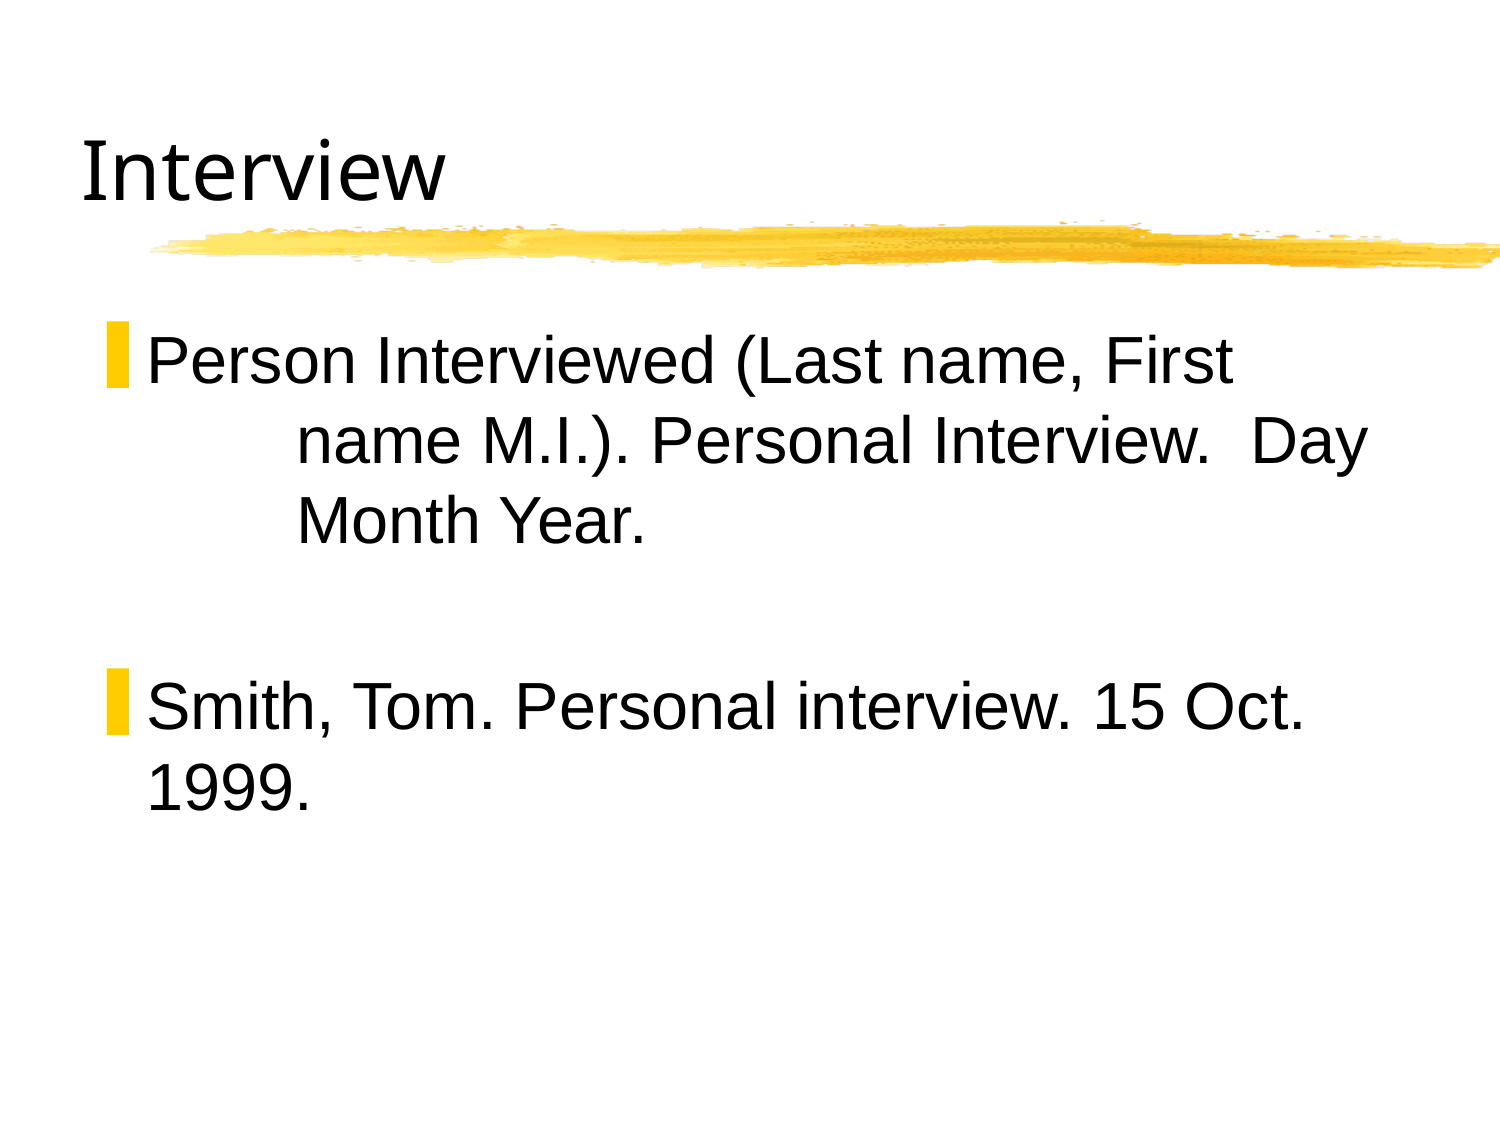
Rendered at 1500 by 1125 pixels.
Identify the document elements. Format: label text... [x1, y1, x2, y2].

title Interview [66, 37, 1342, 226]
list Person Interviewed (Last name, First name M.I.). Personal Interview. Day Month Year. Smith, Tom. Personal interview. 15 Oct. 1999. [74, 309, 1417, 994]
picture [150, 215, 1500, 279]
